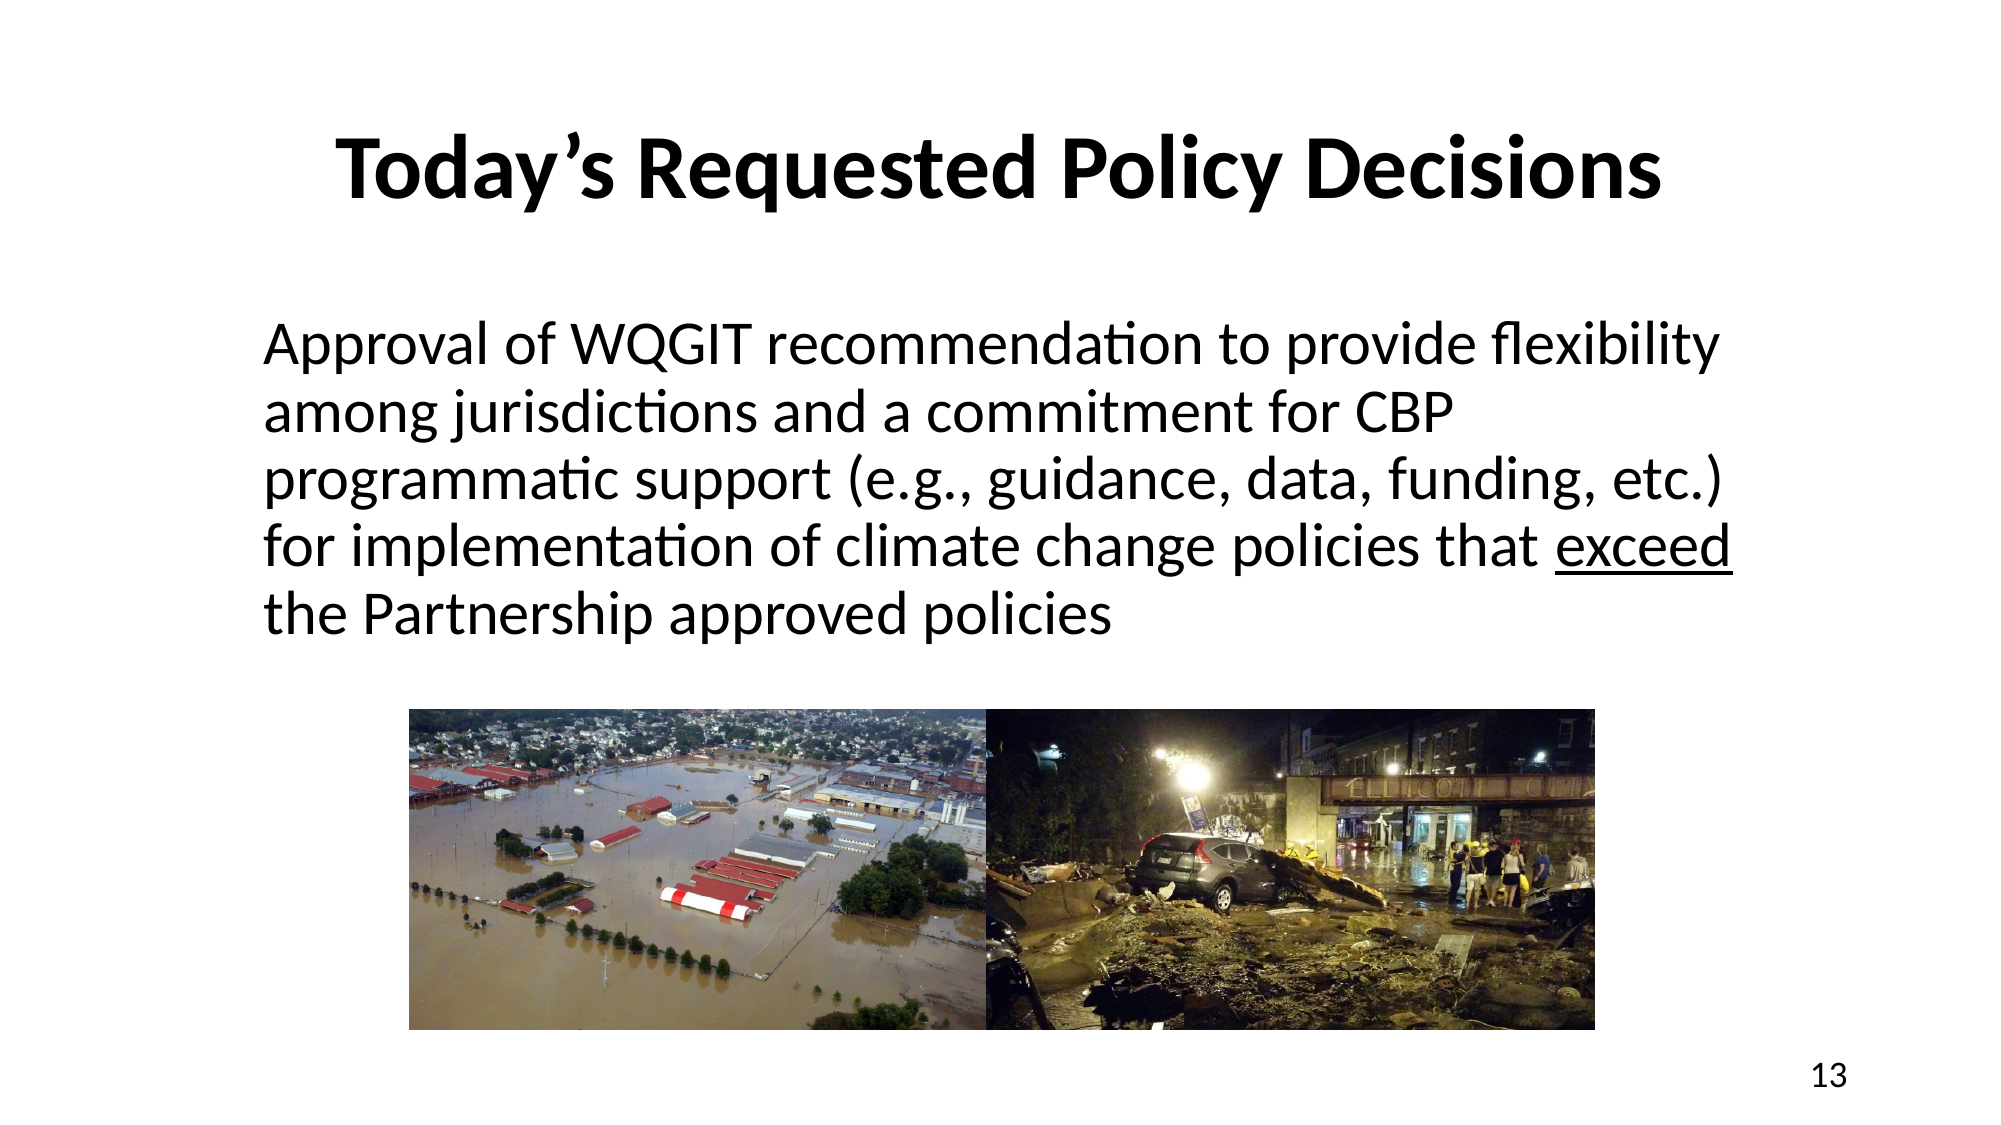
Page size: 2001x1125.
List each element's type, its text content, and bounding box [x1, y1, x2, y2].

slide_number 13 [1412, 1042, 1863, 1103]
list Approval of WQGIT recommendation to provide flexibility among jurisdictions and a commitment for CBP programmatic support (e.g., guidance, data, funding, etc.) for implementation of climate change policies that exceed the Partnership approved policies [248, 303, 1752, 1017]
title Today’s Requested Policy Decisions [137, 59, 1863, 278]
picture [409, 709, 1595, 1030]
